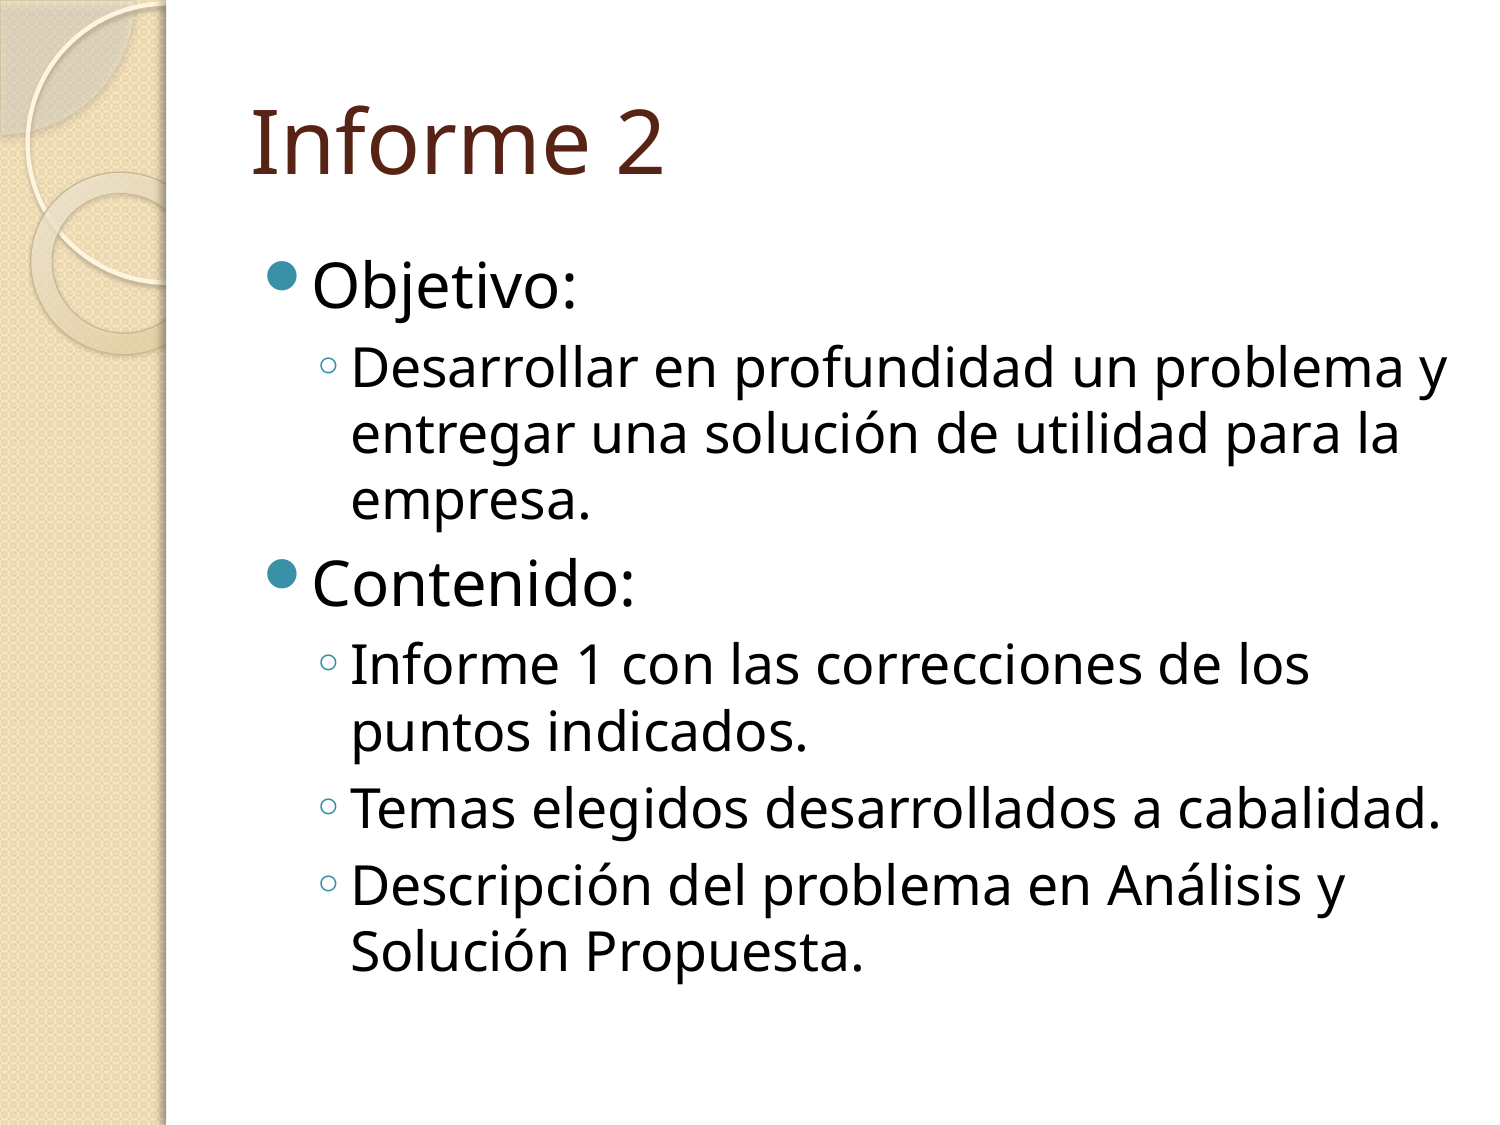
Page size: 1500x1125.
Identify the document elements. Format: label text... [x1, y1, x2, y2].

title Informe 2 [235, 45, 1466, 233]
list Objetivo: Desarrollar en profundidad un problema y entregar una solución de utilidad para la empresa. Contenido: Informe 1 con las correcciones de los puntos indicados. Temas elegidos desarrollados a cabalidad. Descripción del problema en Análisis y Solución Propuesta. [235, 237, 1466, 1025]
